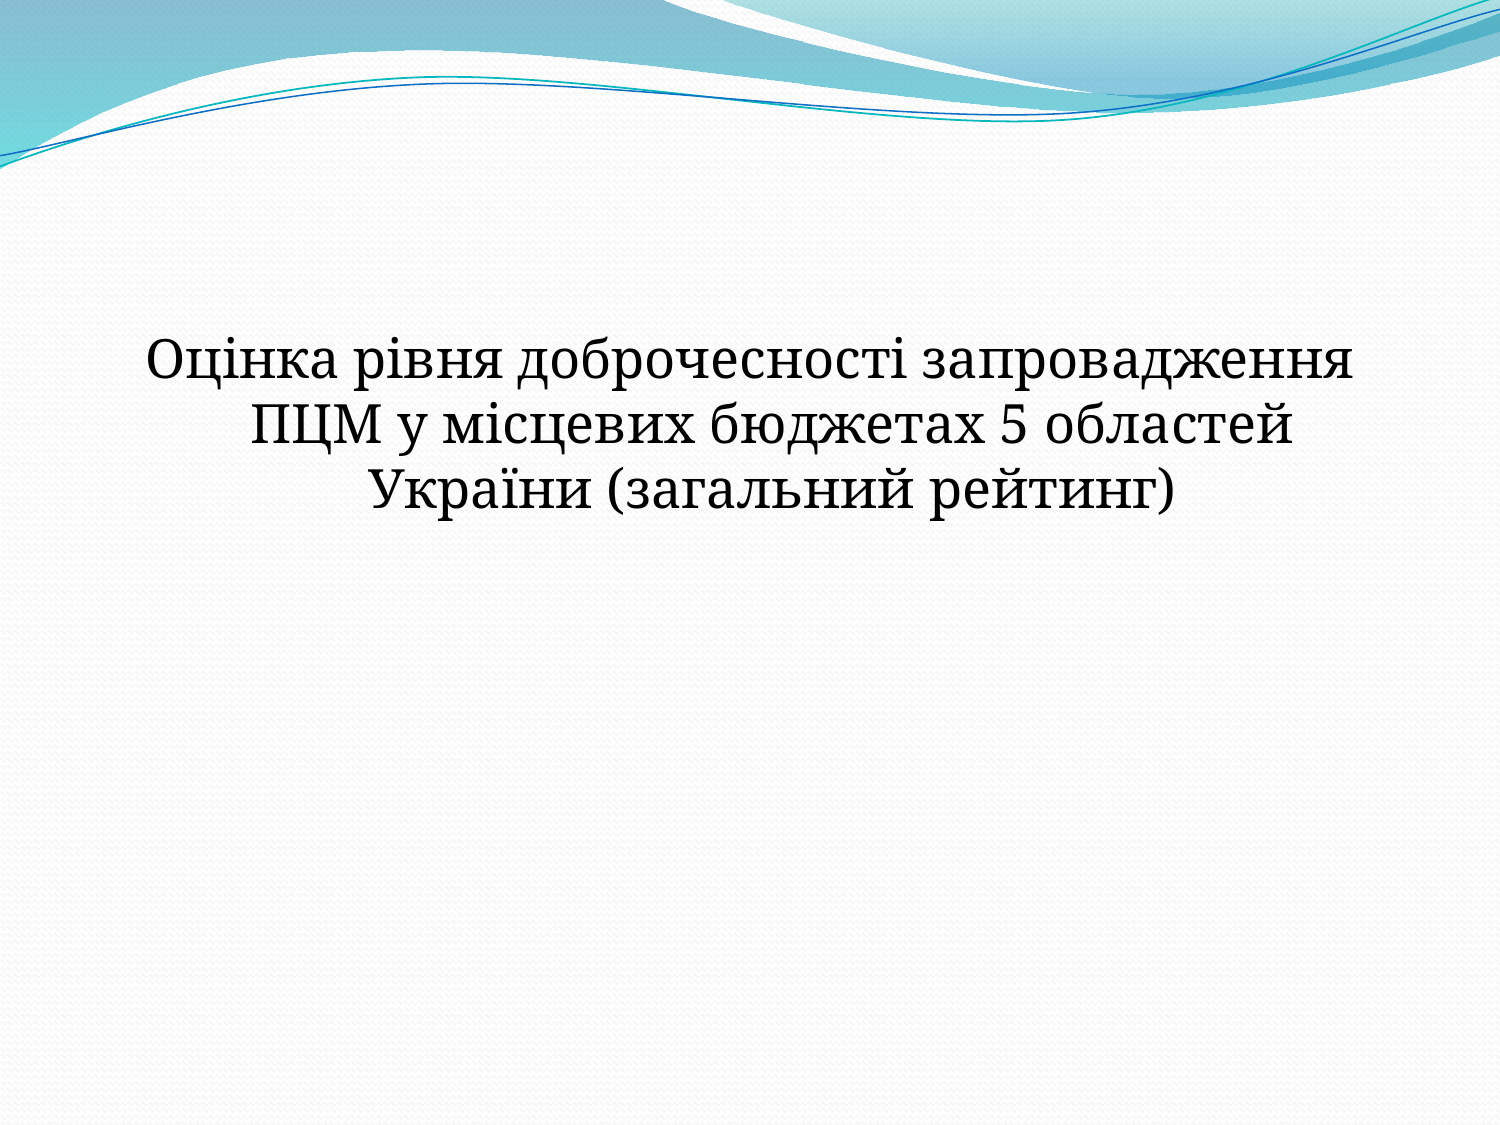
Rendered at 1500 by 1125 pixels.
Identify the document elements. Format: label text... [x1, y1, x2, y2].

list Оцінка рівня доброчесності запровадження ПЦМ у місцевих бюджетах 5 областей України (загальний рейтинг) [75, 317, 1425, 1038]
